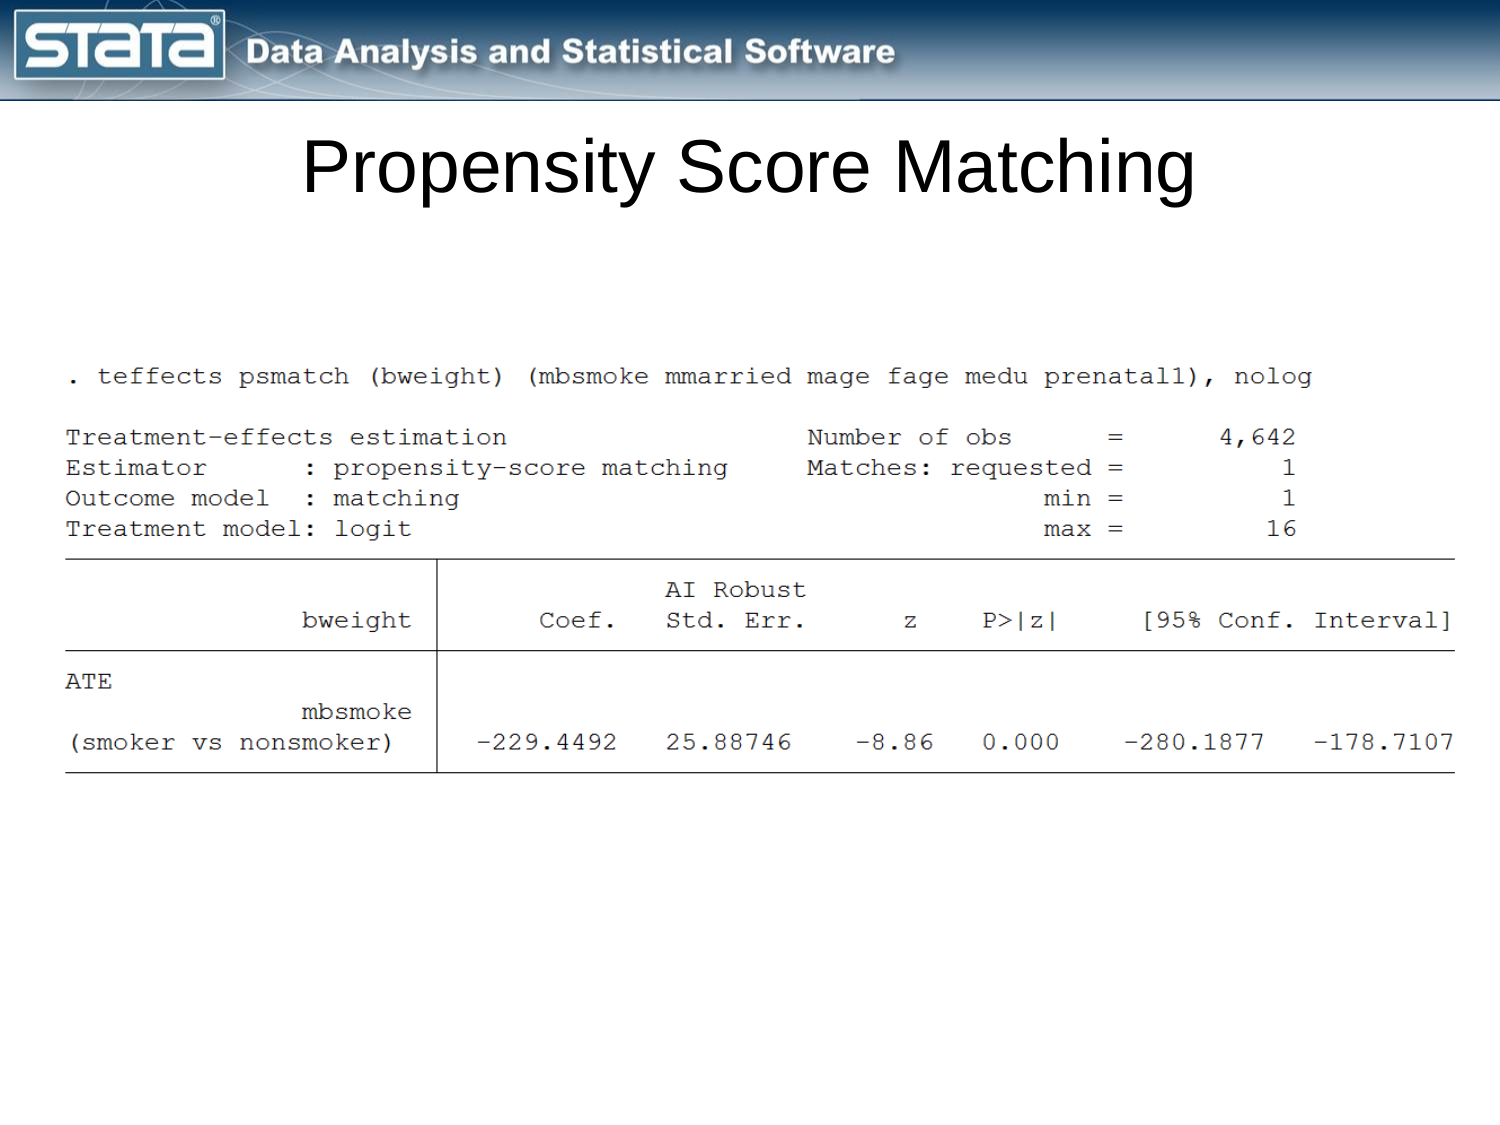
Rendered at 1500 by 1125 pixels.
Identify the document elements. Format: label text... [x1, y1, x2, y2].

title Propensity Score Matching [0, 108, 1500, 225]
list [62, 362, 1464, 788]
picture [0, 0, 1500, 102]
